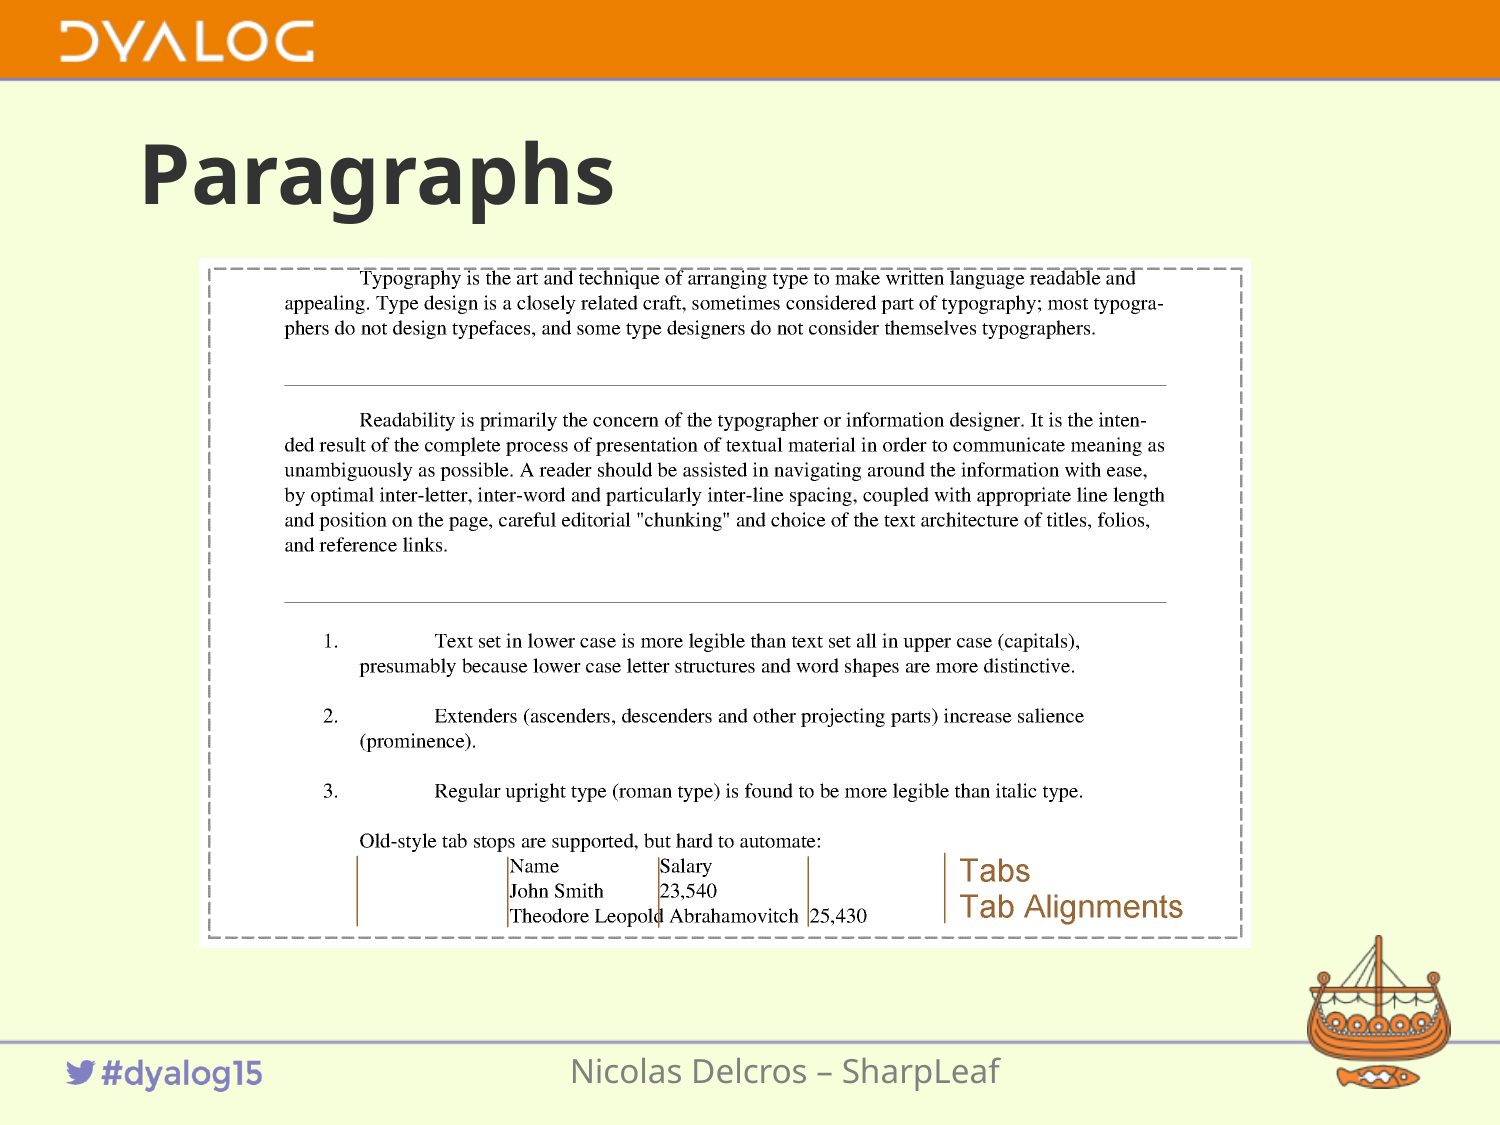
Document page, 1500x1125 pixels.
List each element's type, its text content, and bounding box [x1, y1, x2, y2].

picture [0, 0, 1500, 1125]
text_box Paragraphs [123, 113, 1376, 254]
